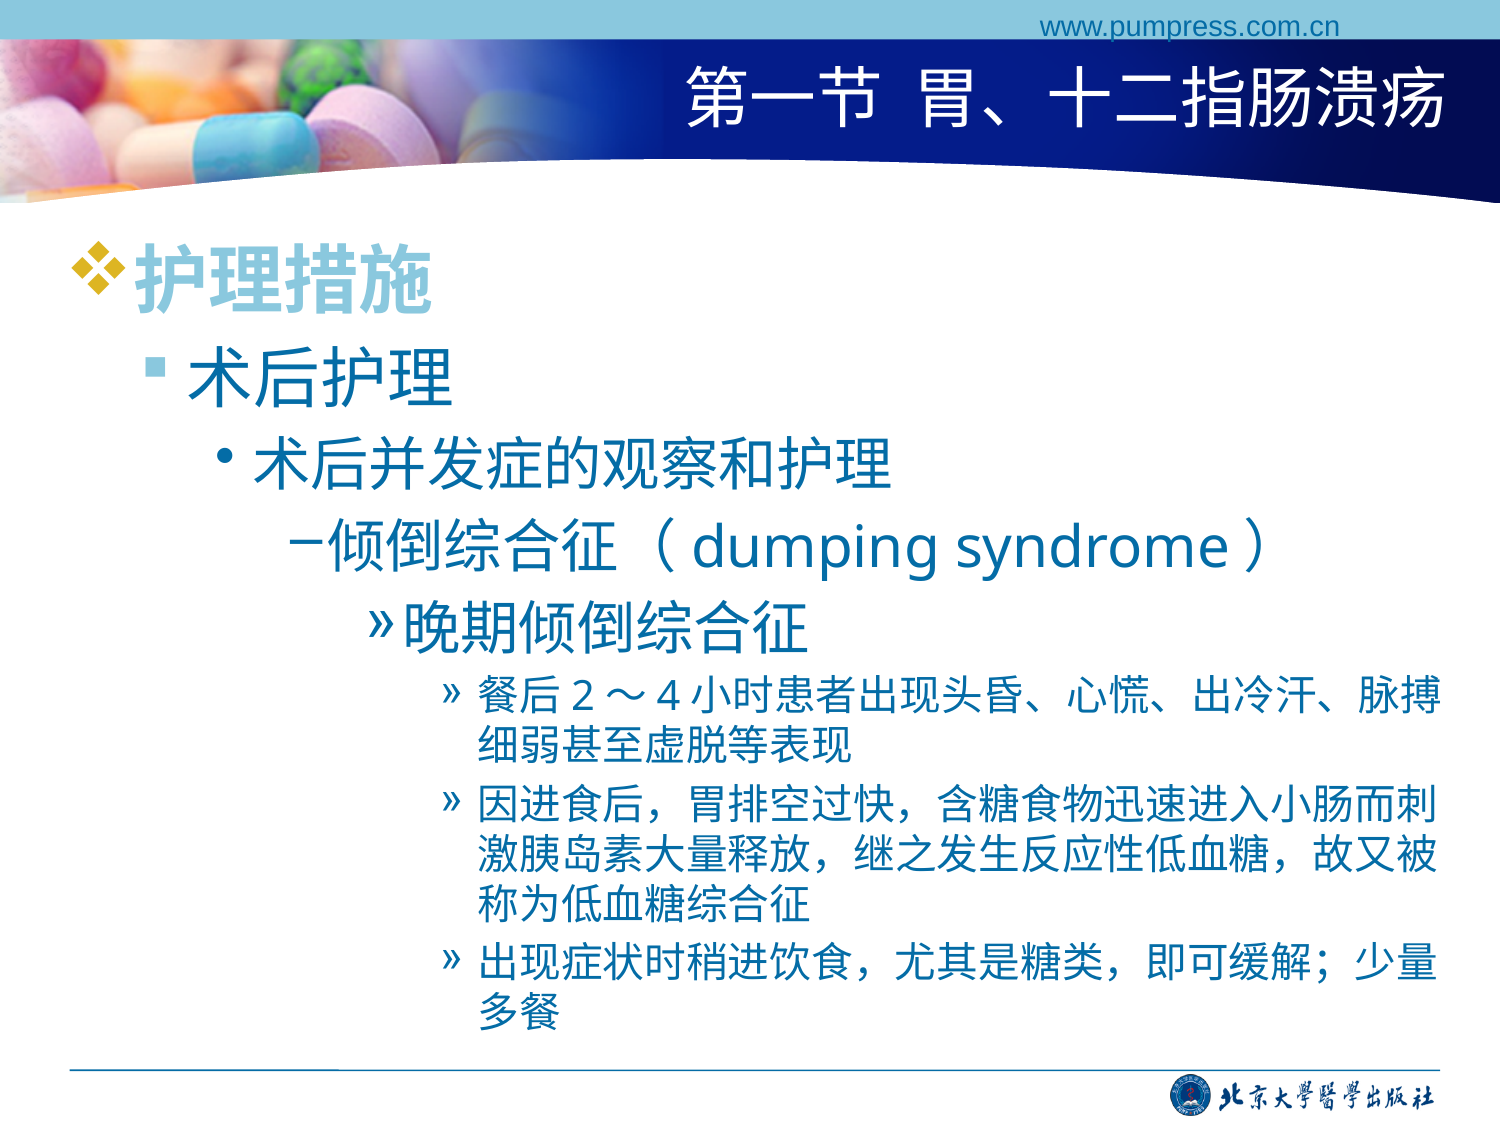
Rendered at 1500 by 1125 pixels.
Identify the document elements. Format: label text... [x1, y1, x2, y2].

picture [0, 40, 1500, 203]
title 第一节 胃、十二指肠溃疡 [137, 49, 1463, 143]
list 护理措施 术后护理 术后并发症的观察和护理 倾倒综合征（dumping syndrome） 晚期倾倒综合征 餐后2～4小时患者出现头昏、心慌、出冷汗、脉搏细弱甚至虚脱等表现 因进食后，胃排空过快，含糖食物迅速进入小肠而刺激胰岛素大量释放，继之发生反应性低血糖，故又被称为低血糖综合征 出现症状时稍进饮食，尤其是糖类，即可缓解；少量多餐 [49, 224, 1463, 1026]
picture [1170, 1074, 1436, 1118]
slide_number www.pumpress.com.cn [1025, 0, 1463, 38]
